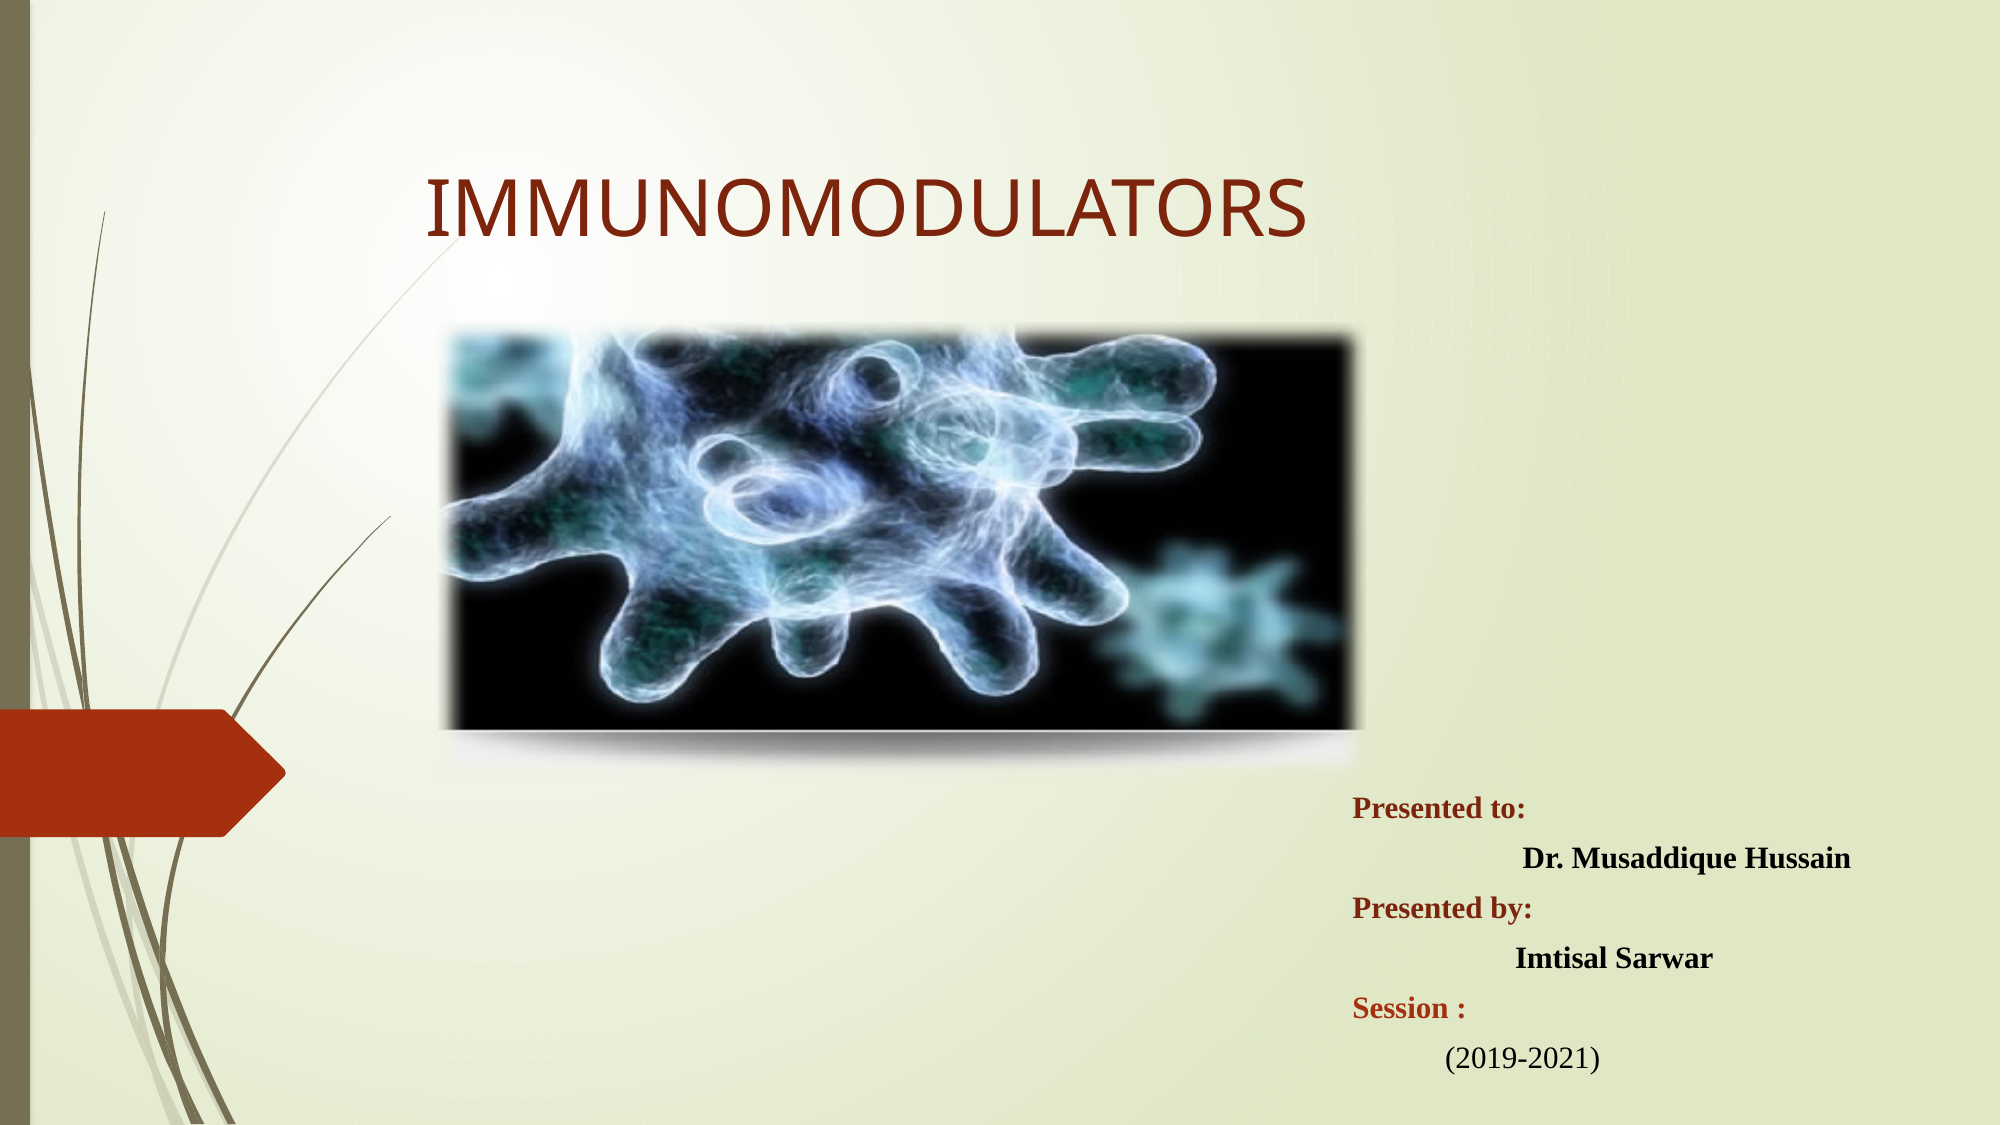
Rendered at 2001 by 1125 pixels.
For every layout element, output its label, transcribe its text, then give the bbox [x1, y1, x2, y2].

picture [434, 319, 1369, 780]
title IMMUNOMODULATORS [409, 90, 1873, 260]
subtitle Presented to: Dr. Musaddique Hussain Presented by: Imtisal Sarwar Session : (2019-2021) [1337, 779, 1963, 1084]
